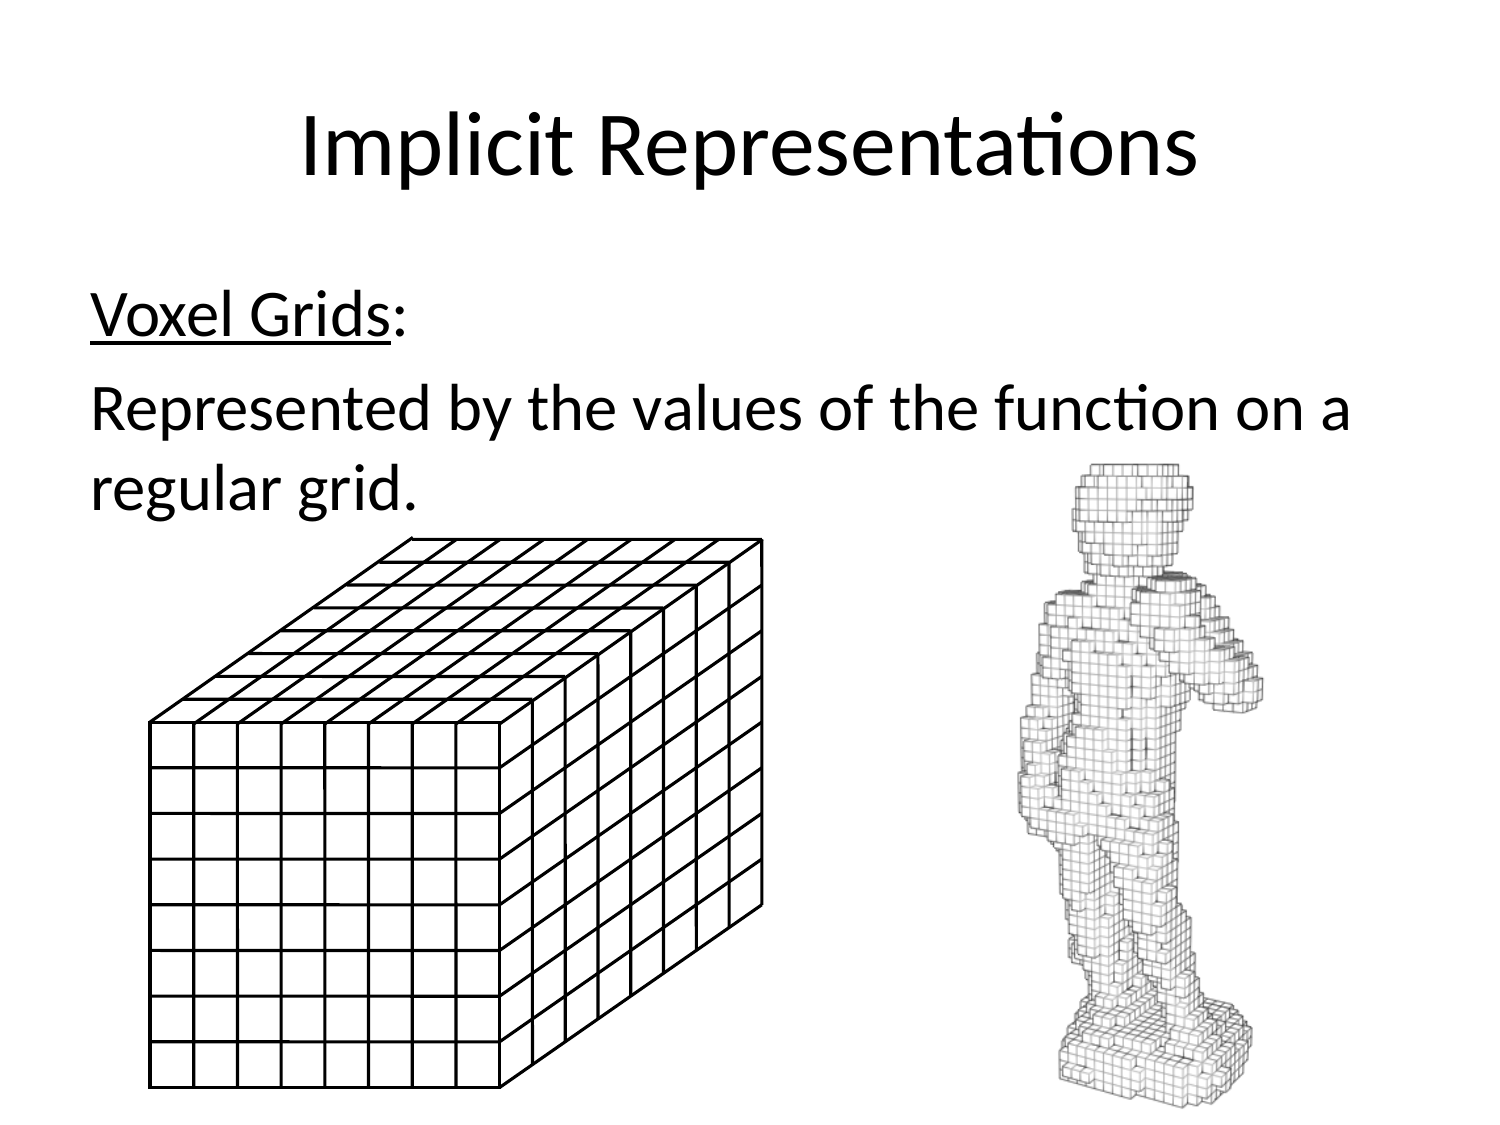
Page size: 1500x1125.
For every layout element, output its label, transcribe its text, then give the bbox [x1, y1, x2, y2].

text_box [149, 537, 763, 1088]
title Implicit Representations [75, 45, 1425, 233]
list Voxel Grids: Represented by the values of the function on a regular grid. [75, 262, 1425, 1125]
picture [806, 456, 1463, 1113]
